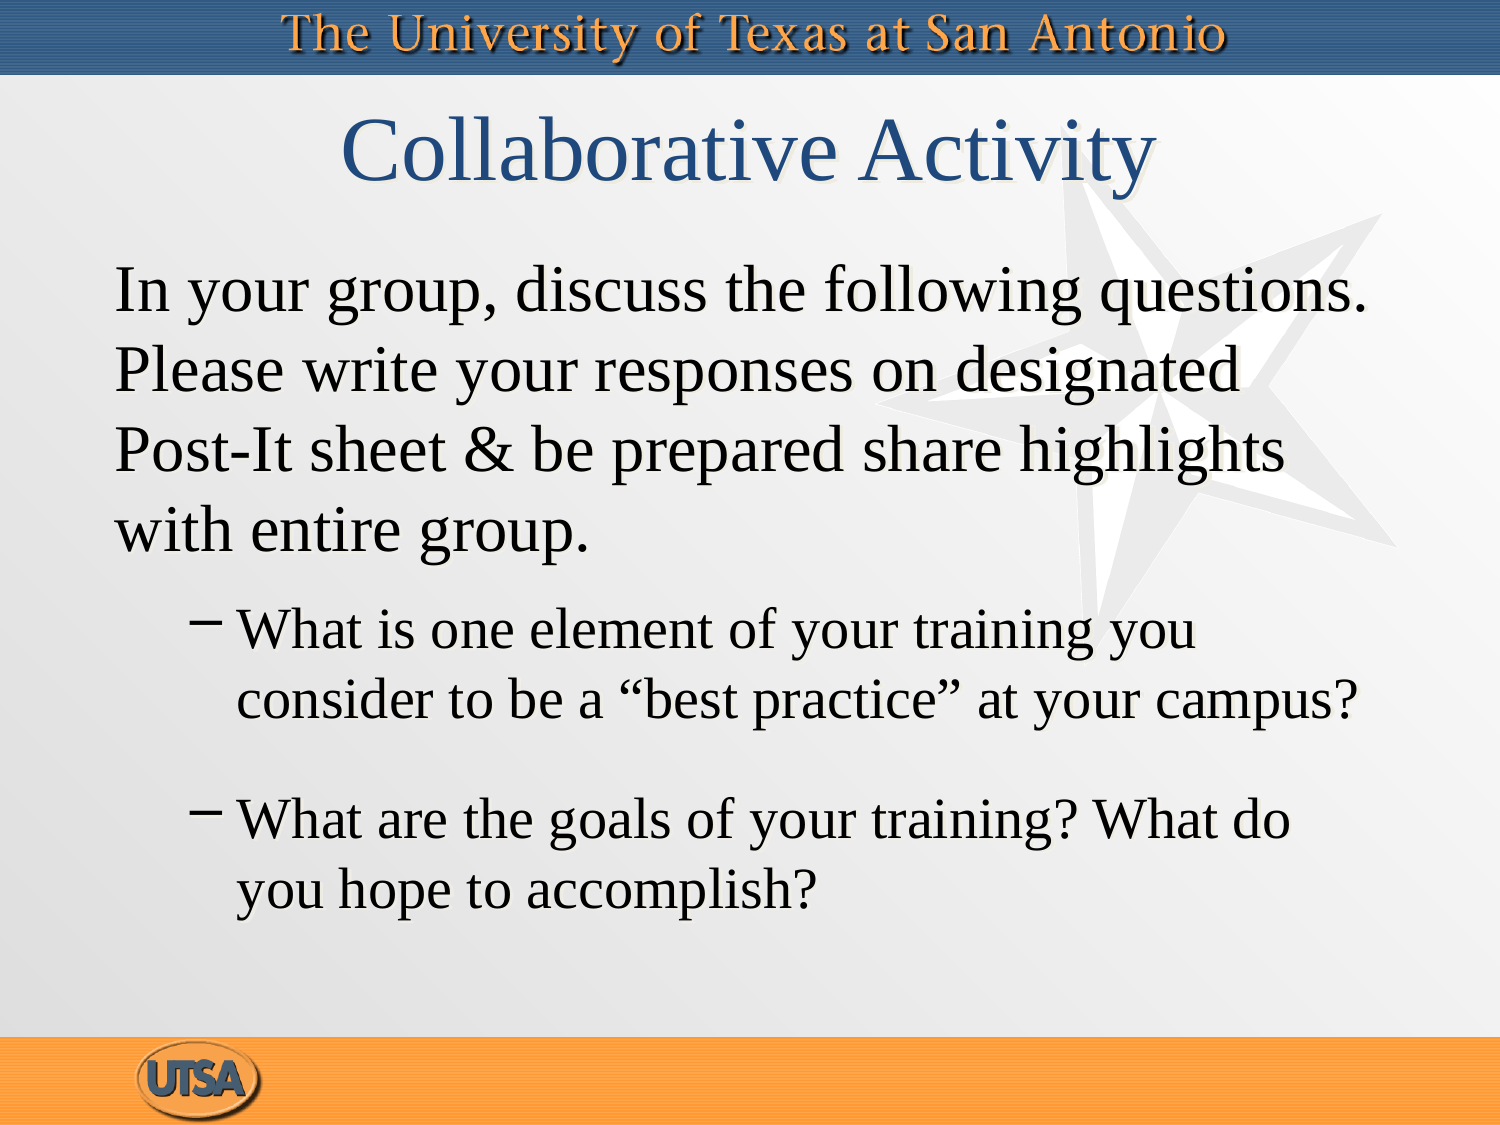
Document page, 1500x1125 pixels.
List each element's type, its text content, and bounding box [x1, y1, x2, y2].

title Collaborative Activity [112, 74, 1388, 213]
list In your group, discuss the following questions. Please write your responses on designated Post-It sheet & be prepared share highlights with entire group. What is one element of your training you consider to be a “best practice” at your campus? What are the goals of your training? What do you hope to accomplish? [99, 237, 1401, 1038]
picture [0, 1037, 1500, 1125]
picture [0, 0, 1500, 75]
